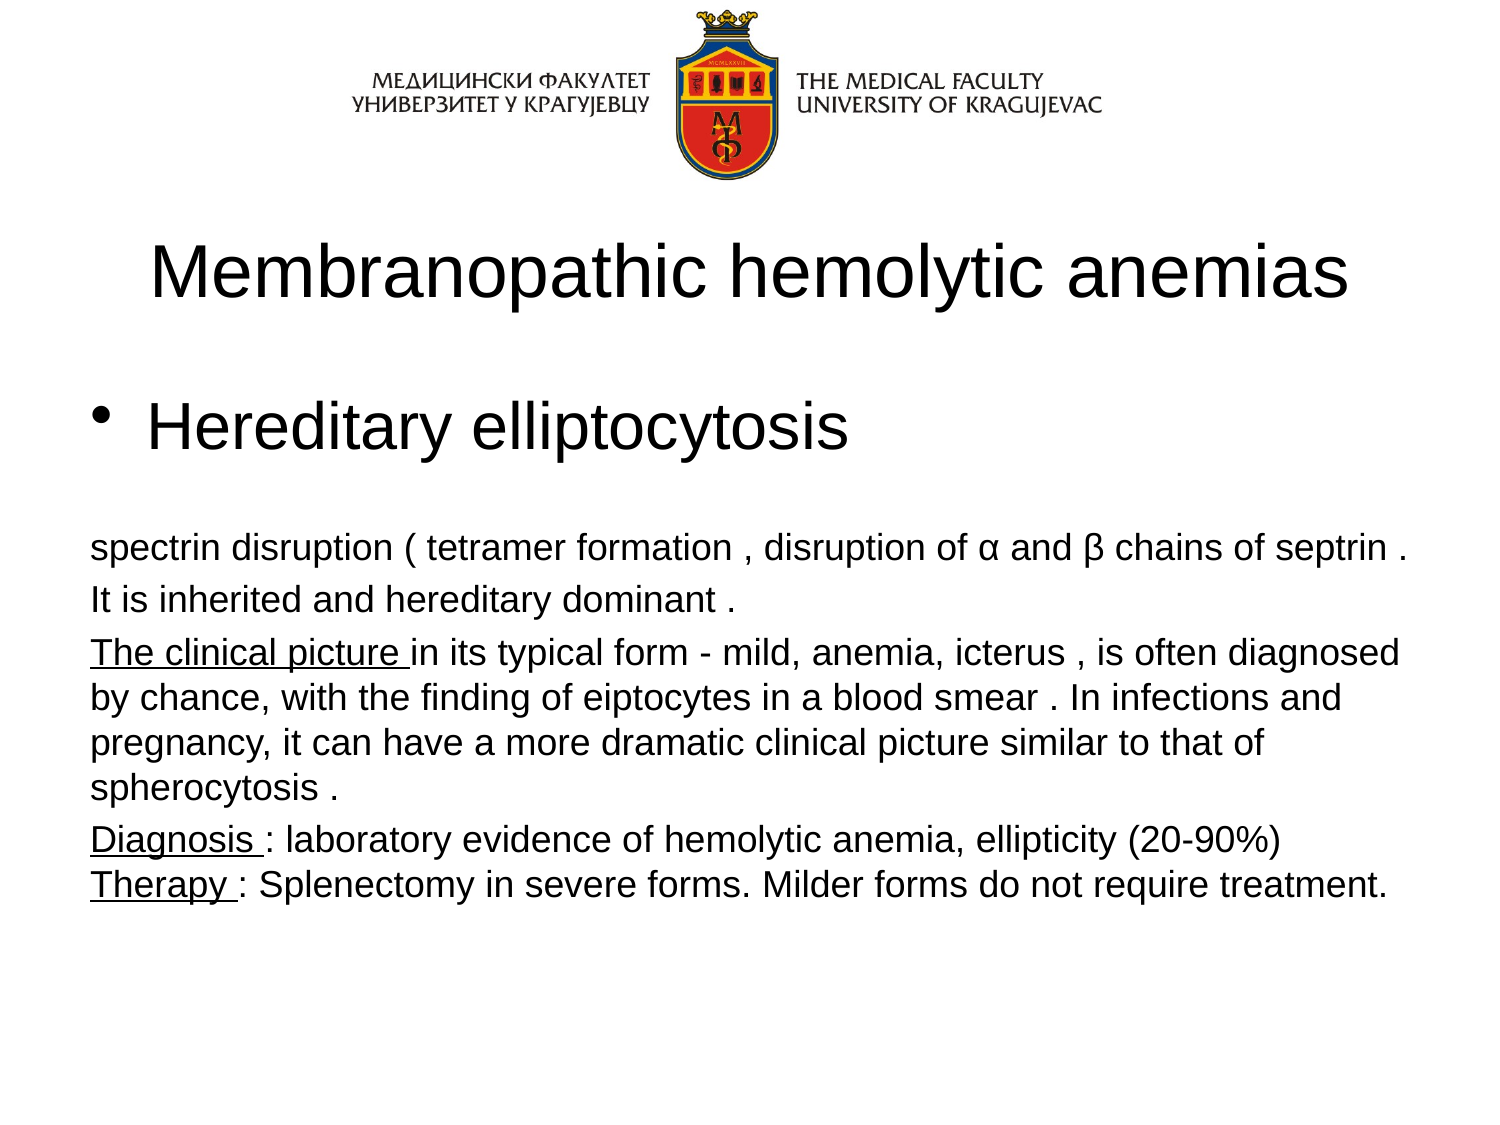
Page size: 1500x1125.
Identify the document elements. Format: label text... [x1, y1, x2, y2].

list Hereditary elliptocytosis spectrin disruption ( tetramer formation , disruption of α and β chains of septrin . It is inherited and hereditary dominant . The clinical picture in its typical form - mild, anemia, icterus , is often diagnosed by chance, with the finding of eiptocytes in a blood smear . In infections and pregnancy, it can have a more dramatic clinical picture similar to that of spherocytosis . Diagnosis : laboratory evidence of hemolytic anemia, ellipticity (20-90%) Therapy : Splenectomy in severe forms. Milder forms do not require treatment. [75, 375, 1425, 1118]
picture [328, 0, 1125, 174]
title Membranopathic hemolytic anemias [75, 174, 1425, 362]
